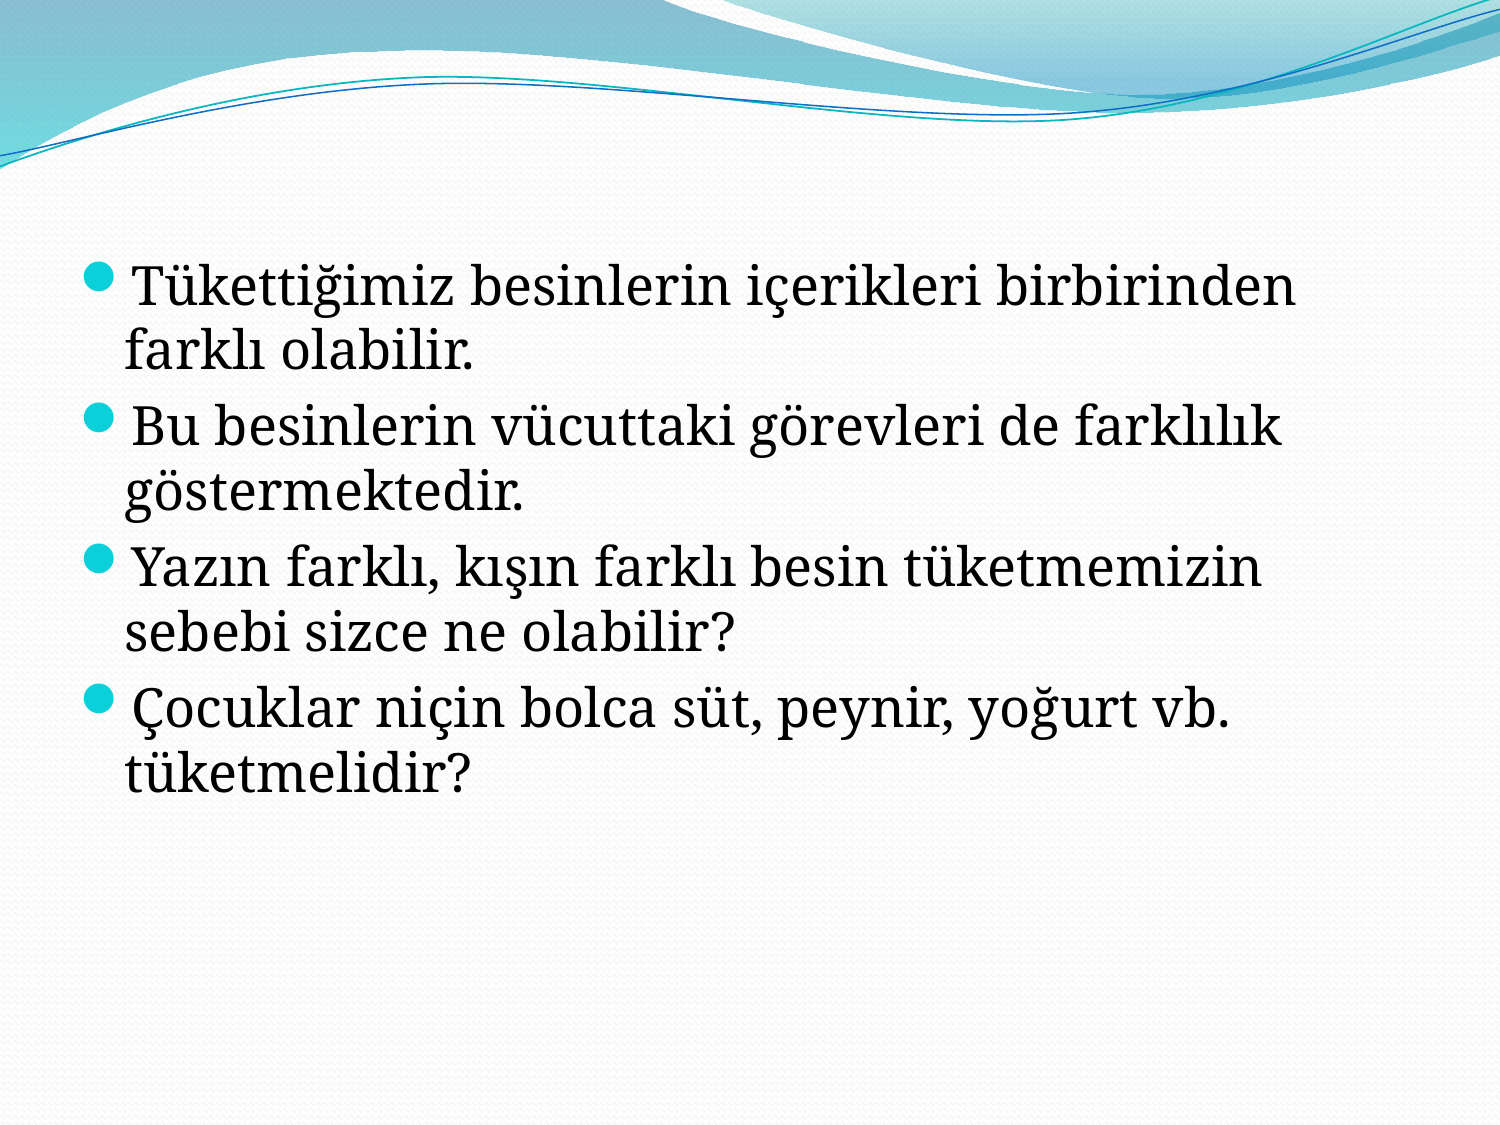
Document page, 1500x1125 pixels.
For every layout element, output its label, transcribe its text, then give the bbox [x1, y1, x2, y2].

list Tükettiğimiz besinlerin içerikleri birbirinden farklı olabilir. Bu besinlerin vücuttaki görevleri de farklılık göstermektedir. Yazın farklı, kışın farklı besin tüketmemizin sebebi sizce ne olabilir? Çocuklar niçin bolca süt, peynir, yoğurt vb. tüketmelidir? [64, 243, 1415, 894]
